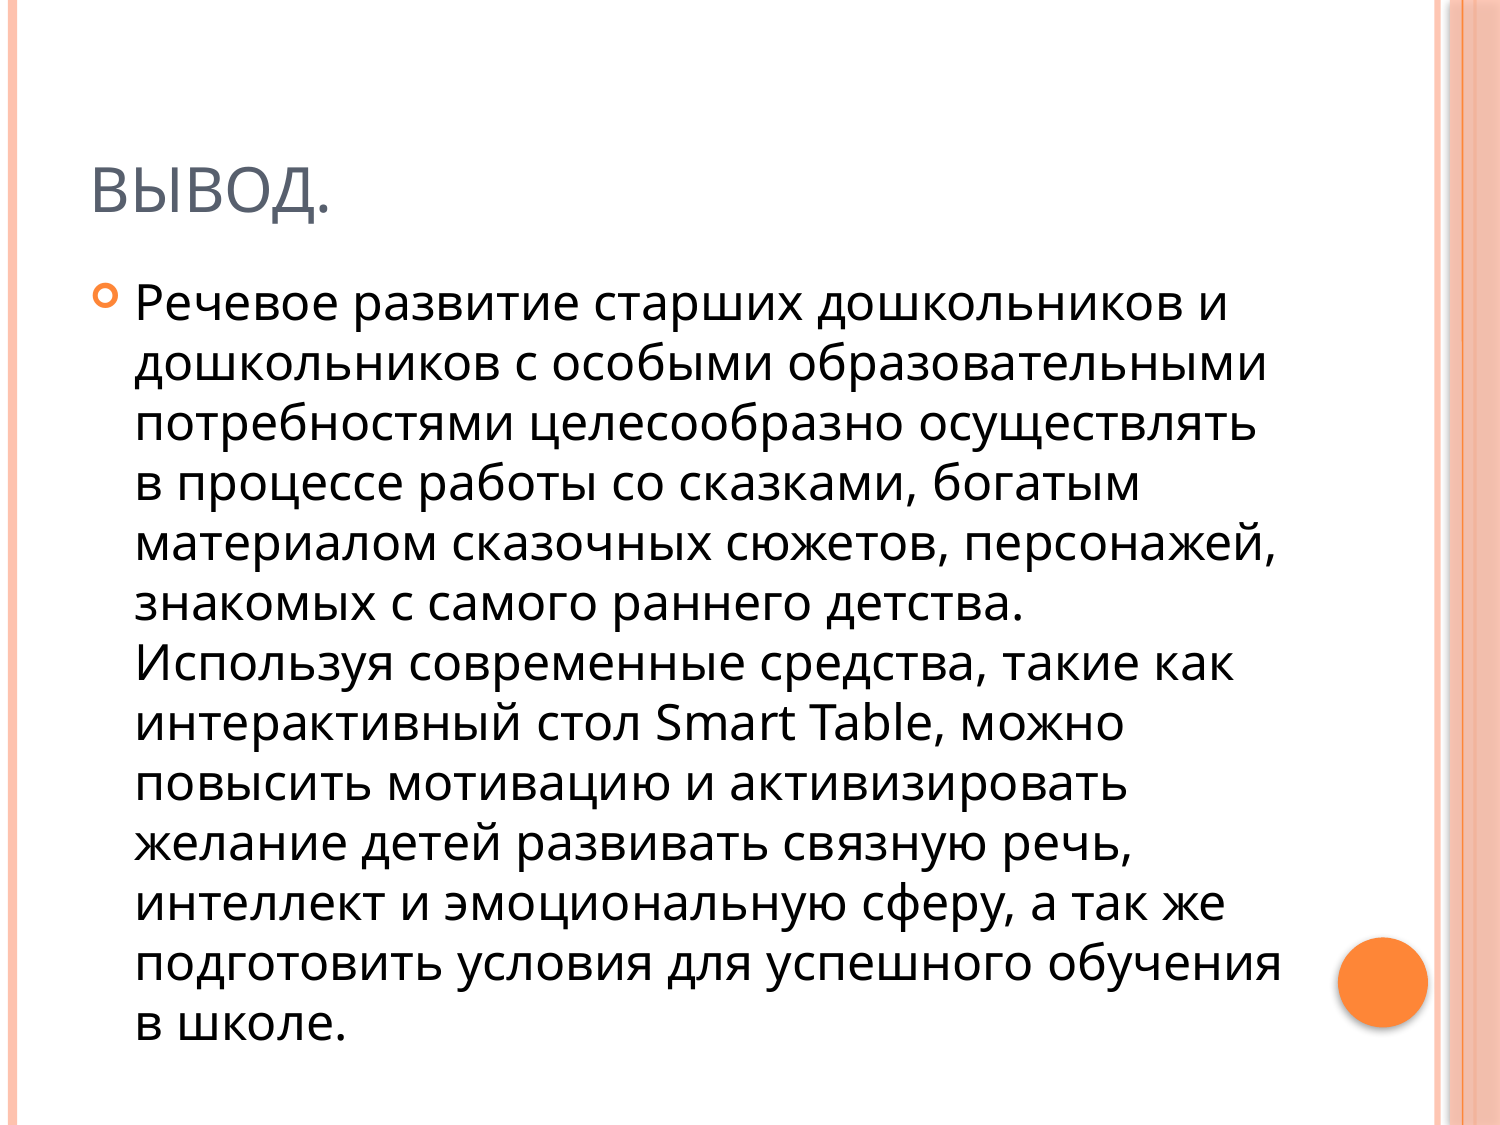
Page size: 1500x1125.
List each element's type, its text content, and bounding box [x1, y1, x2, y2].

title Вывод. [75, 45, 1300, 233]
list Речевое развитие старших дошкольников и дошкольников с особыми образовательными потребностями целесообразно осуществлять в процессе работы со сказками, богатым материалом сказочных сюжетов, персонажей, знакомых с самого раннего детства. Используя современные средства, такие как интерактивный стол Smart Table, можно повысить мотивацию и активизировать желание детей развивать связную речь, интеллект и эмоциональную сферу, а так же подготовить условия для успешного обучения в школе. [75, 262, 1300, 1062]
